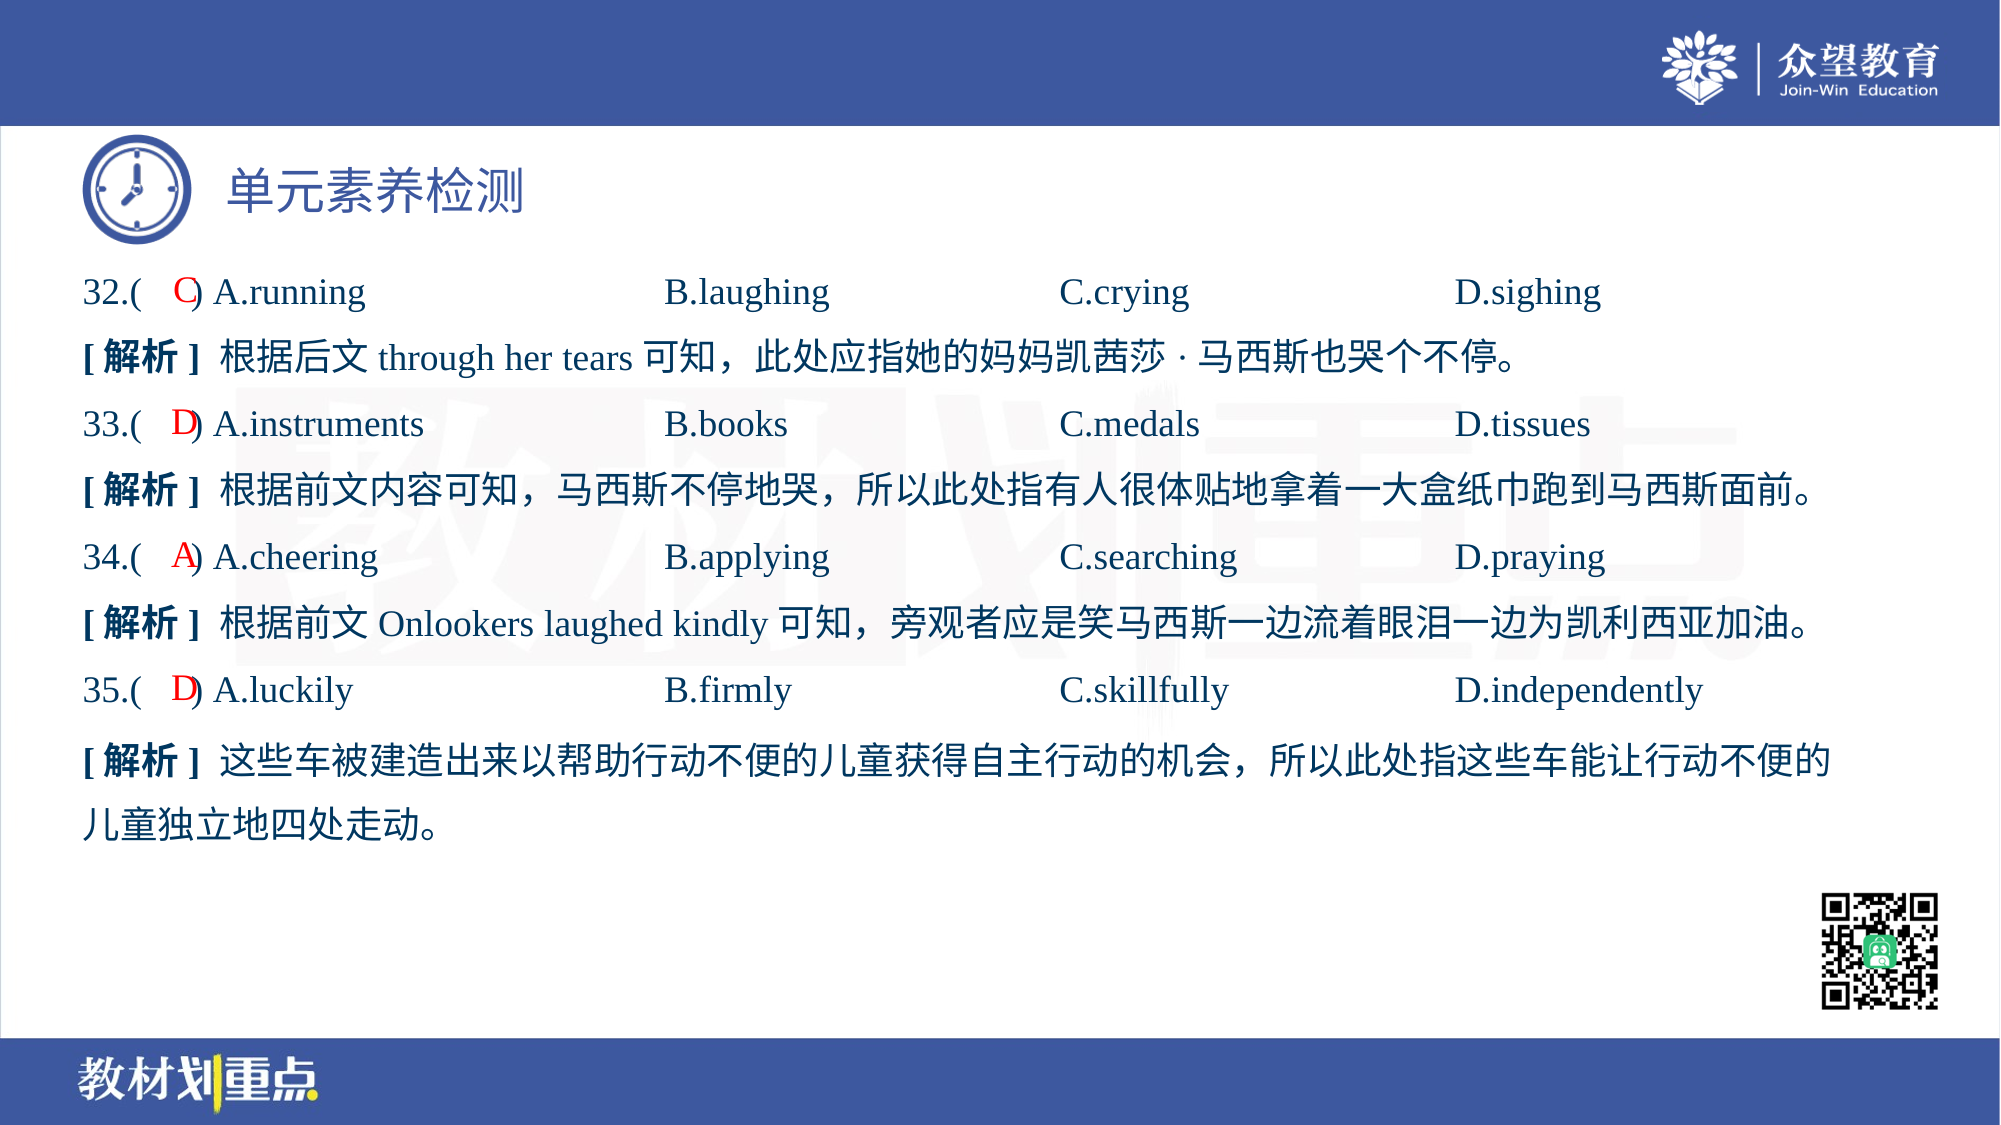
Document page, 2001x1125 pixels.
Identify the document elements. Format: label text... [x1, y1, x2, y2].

text_box D [157, 643, 212, 702]
text_box C [159, 245, 212, 304]
text_box [解析] 根据前文内容可知，马西斯不停地哭，所以此处指有人很体贴地拿着一大盒纸巾跑到马西斯面前。 [82, 446, 1832, 504]
text_box A [157, 510, 212, 569]
picture [0, 0, 2000, 1125]
text_box D [157, 377, 212, 436]
text_box 35.( ) A.luckily B.firmly C.skillfully D.independently [82, 645, 1817, 704]
text_box [解析] 根据后文through her tears可知，此处应指她的妈妈凯茜莎·马西斯也哭个不停。 [82, 313, 1817, 371]
text_box 34.( ) A.cheering B.applying C.searching D.praying [82, 512, 1817, 571]
text_box [解析] 根据前文Onlookers laughed kindly可知，旁观者应是笑马西斯一边流着眼泪一边为凯利西亚加油。 [82, 579, 1828, 637]
text_box 32.( ) A.running B.laughing C.crying D.sighing [82, 247, 1817, 306]
text_box [解析] 这些车被建造出来以帮助行动不便的儿童获得自主行动的机会，所以此处指这些车能让行动不便的 儿童独立地四处走动。 [82, 713, 1817, 840]
text_box 33.( ) A.instruments B.books C.medals D.tissues [82, 379, 1817, 438]
